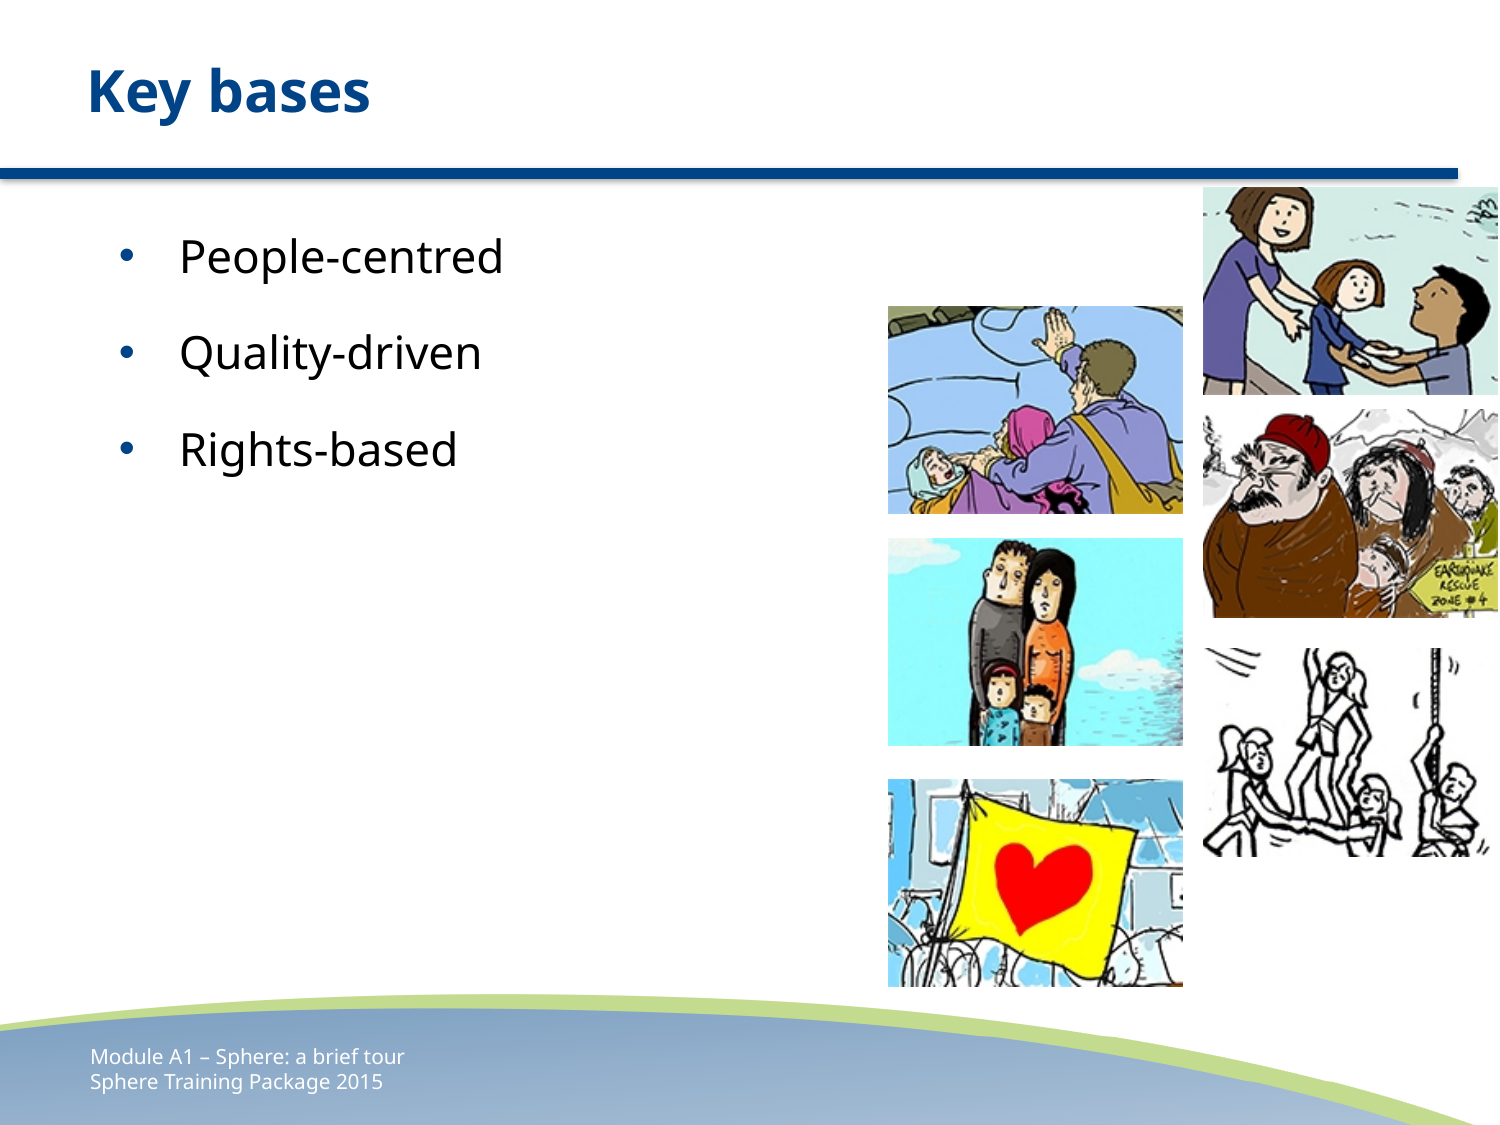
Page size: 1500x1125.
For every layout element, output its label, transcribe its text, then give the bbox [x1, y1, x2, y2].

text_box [888, 186, 1498, 987]
title Key bases [75, 0, 1425, 178]
footer Module A1 – Sphere: a brief tour Sphere Training Package 2015 [75, 1038, 1109, 1099]
list People-centred Quality-driven Rights-based [75, 219, 579, 507]
picture [0, 992, 1500, 1125]
